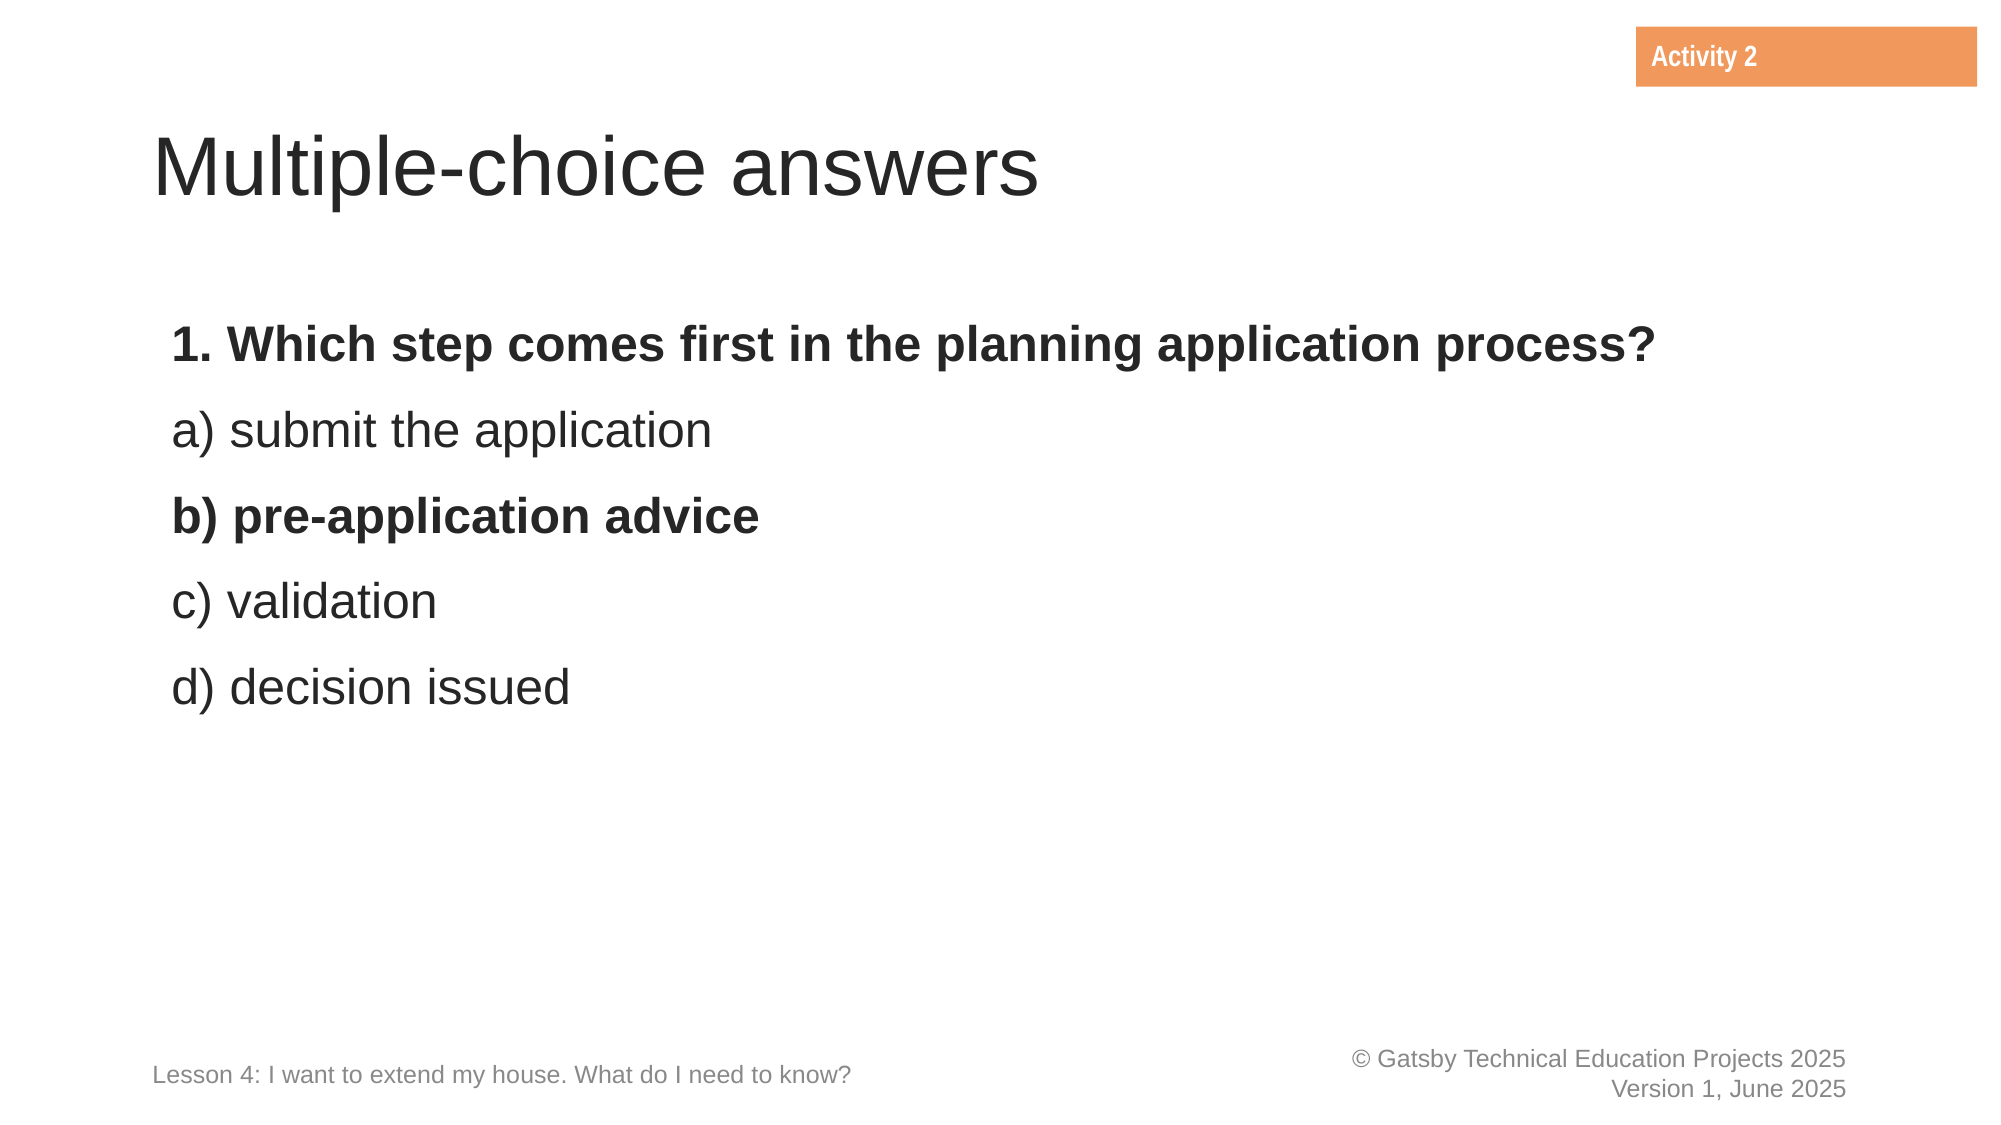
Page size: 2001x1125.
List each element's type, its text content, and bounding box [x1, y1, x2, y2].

list 1. Which step comes first in the planning application process? a) submit the application b) pre-application advice c) validation d) decision issued [137, 299, 1825, 1014]
list Activity 2 [1636, 26, 1978, 87]
title Multiple-choice answers [137, 59, 1863, 278]
list Lesson 4: I want to extend my house. What do I need to know? [137, 1042, 932, 1103]
